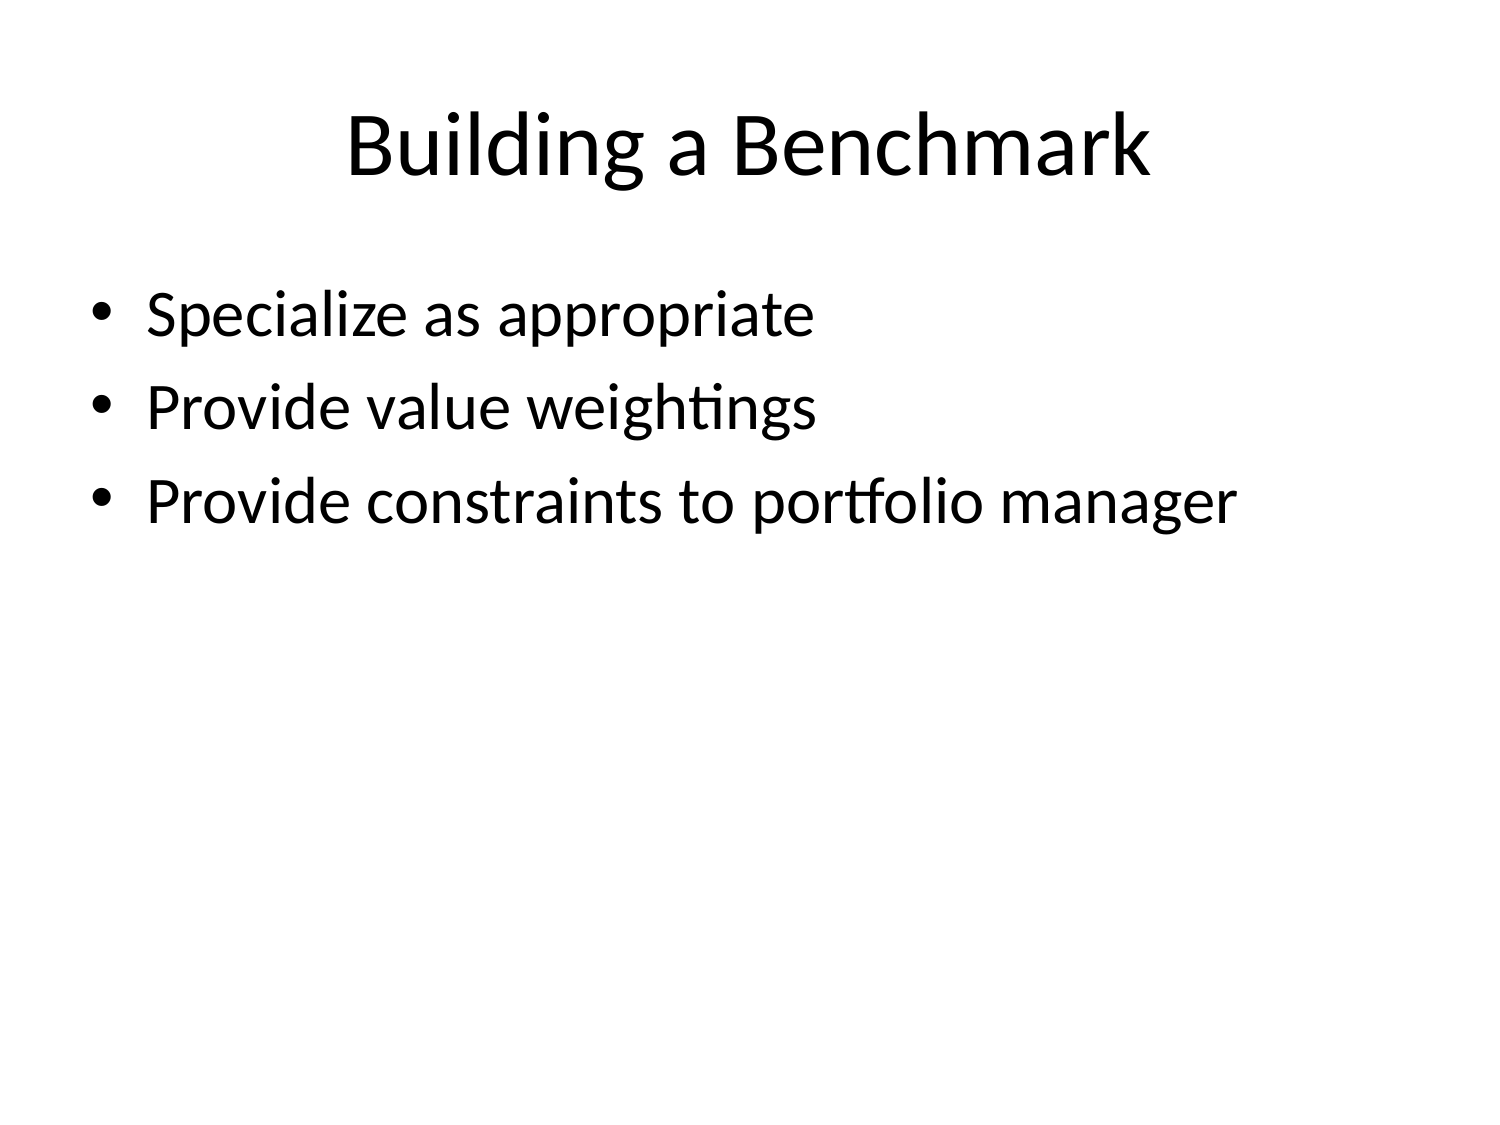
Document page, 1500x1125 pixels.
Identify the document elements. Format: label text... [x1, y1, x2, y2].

list Specialize as appropriate Provide value weightings Provide constraints to portfolio manager [75, 262, 1425, 1005]
title Building a Benchmark [75, 45, 1425, 233]
